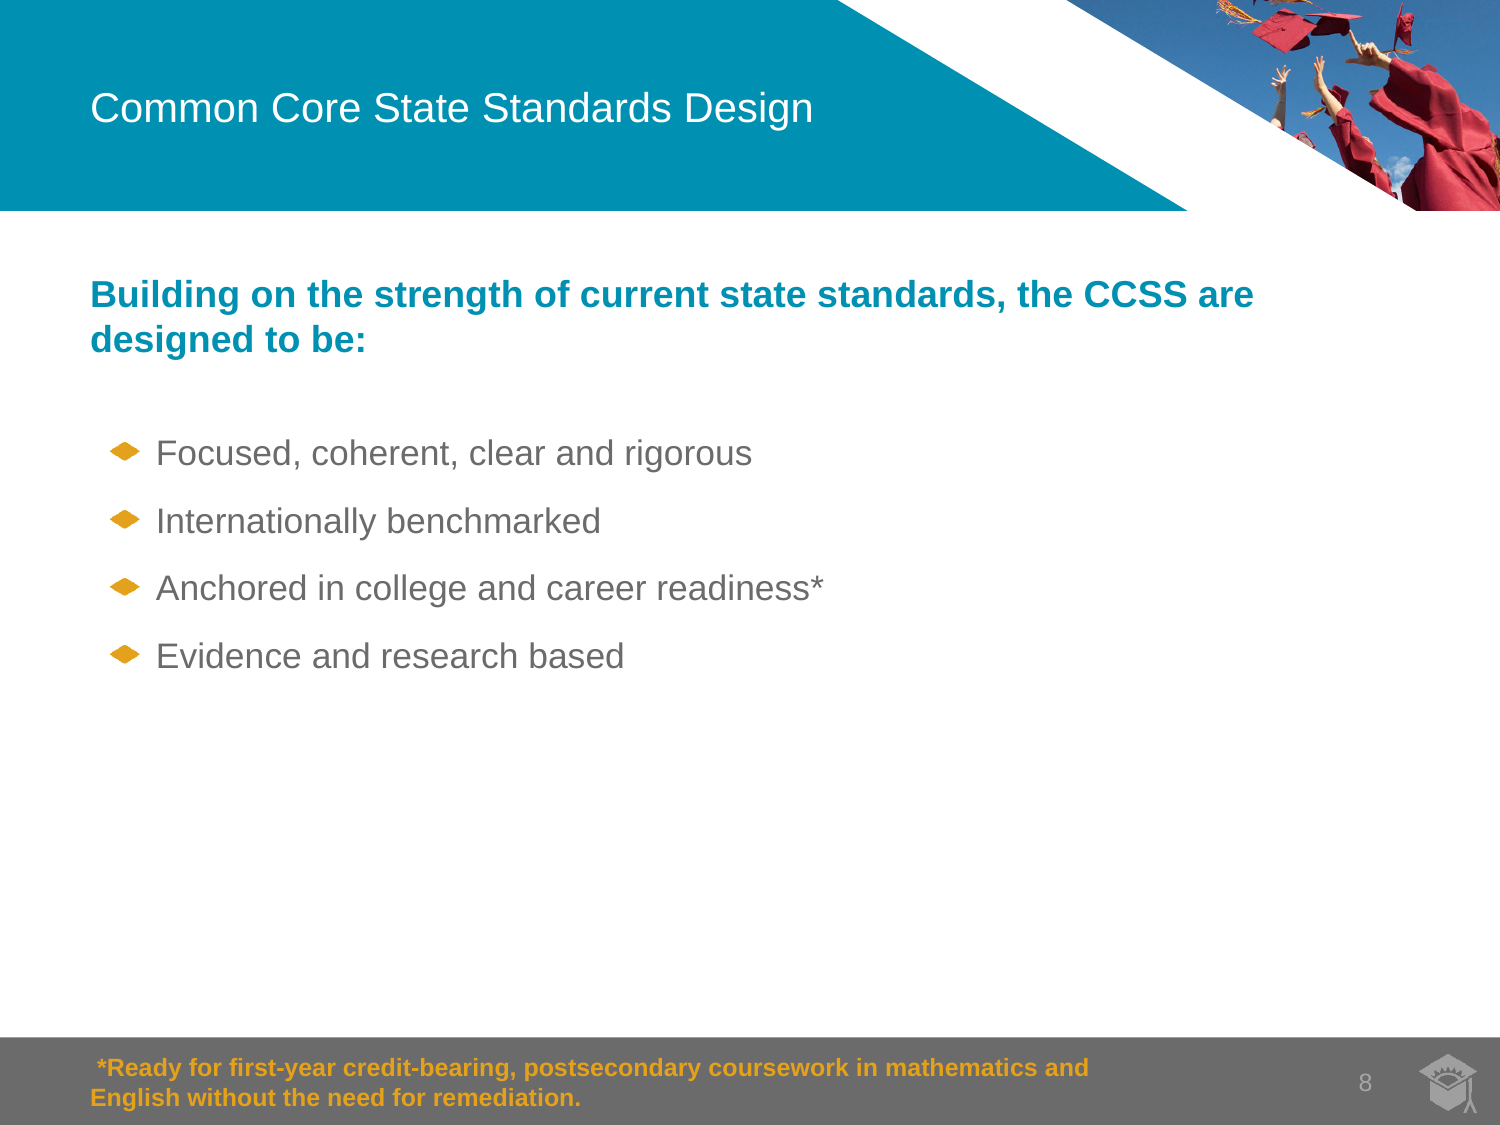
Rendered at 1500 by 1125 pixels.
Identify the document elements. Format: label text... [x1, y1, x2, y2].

picture [1416, 1051, 1480, 1116]
picture [109, 577, 140, 596]
footer *Ready for first-year credit-bearing, postsecondary coursework in mathematics and English without the need for remediation. [0, 1037, 1188, 1125]
title Common Core State Standards Design [0, 0, 1001, 212]
slide_number 8 [1188, 1037, 1388, 1125]
picture [1068, 0, 1500, 211]
picture [109, 441, 140, 461]
list Building on the strength of current state standards, the CCSS are designed to be: Focused, coherent, clear and rigorous Internationally benchmarked Anchored in college and career readiness* Evidence and research based [74, 262, 1426, 1003]
picture [109, 509, 140, 529]
picture [109, 644, 140, 664]
